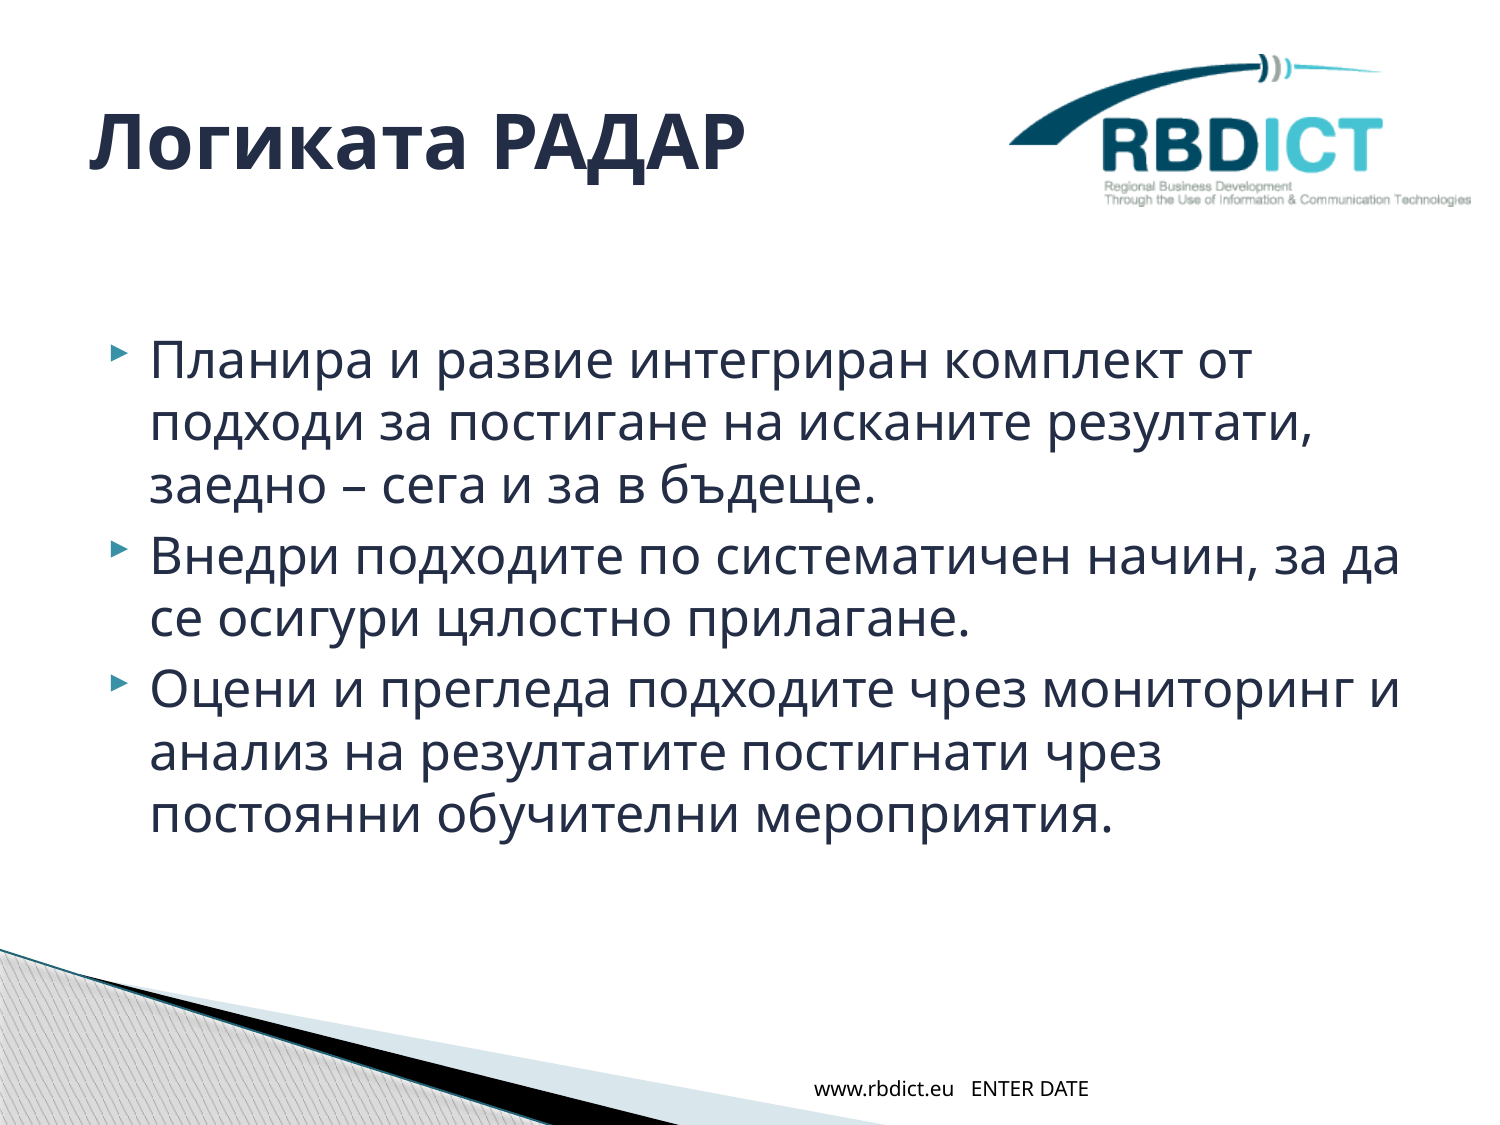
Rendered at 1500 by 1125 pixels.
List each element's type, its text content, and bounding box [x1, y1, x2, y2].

title Логиката РАДАР [75, 45, 1425, 233]
footer www.rbdict.eu ENTER DATE [718, 1051, 1105, 1112]
list Планира и развие интегриран комплект от подходи за постигане на исканите резултати, заедно – сега и за в бъдеще. Внедри подходите по систематичен начин, за да се осигури цялостно прилагане. Оцени и прегледа подходите чрез мониторинг и анализ на резултатите постигнати чрез постоянни обучителни мероприятия. [74, 242, 1426, 986]
picture [1425, 54, 1471, 207]
